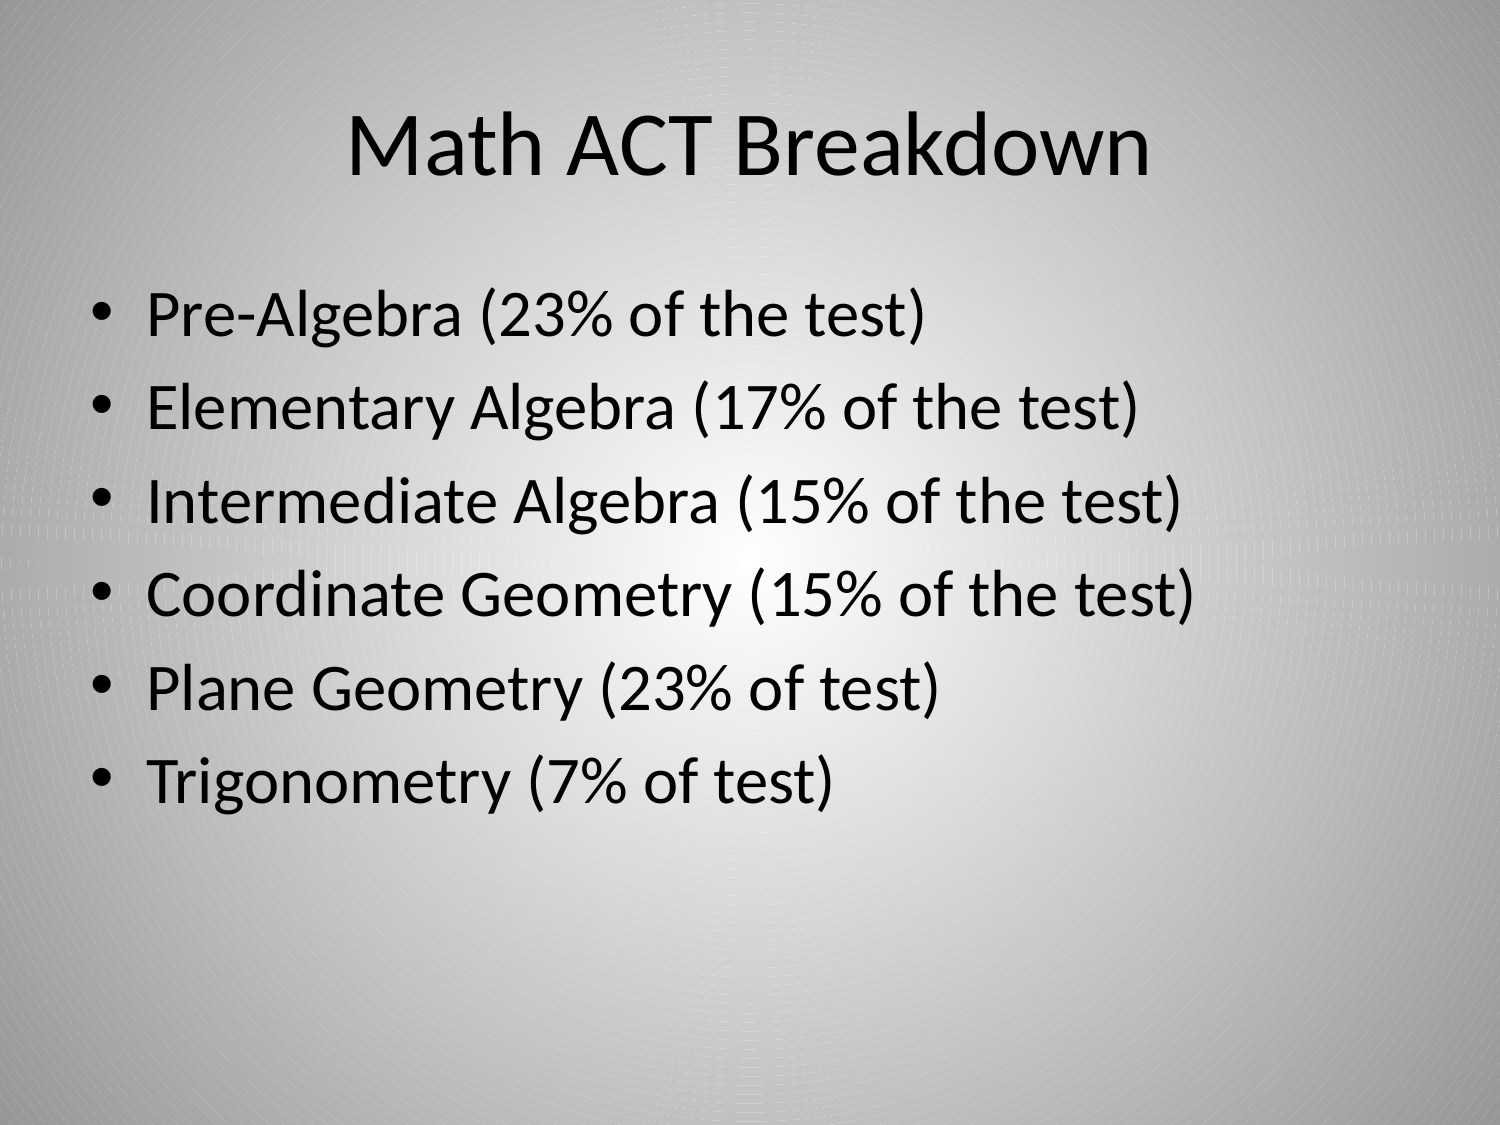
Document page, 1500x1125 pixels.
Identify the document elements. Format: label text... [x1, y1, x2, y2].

list Pre-Algebra (23% of the test) Elementary Algebra (17% of the test) Intermediate Algebra (15% of the test) Coordinate Geometry (15% of the test) Plane Geometry (23% of test) Trigonometry (7% of test) [75, 262, 1425, 1005]
title Math ACT Breakdown [75, 45, 1425, 233]
